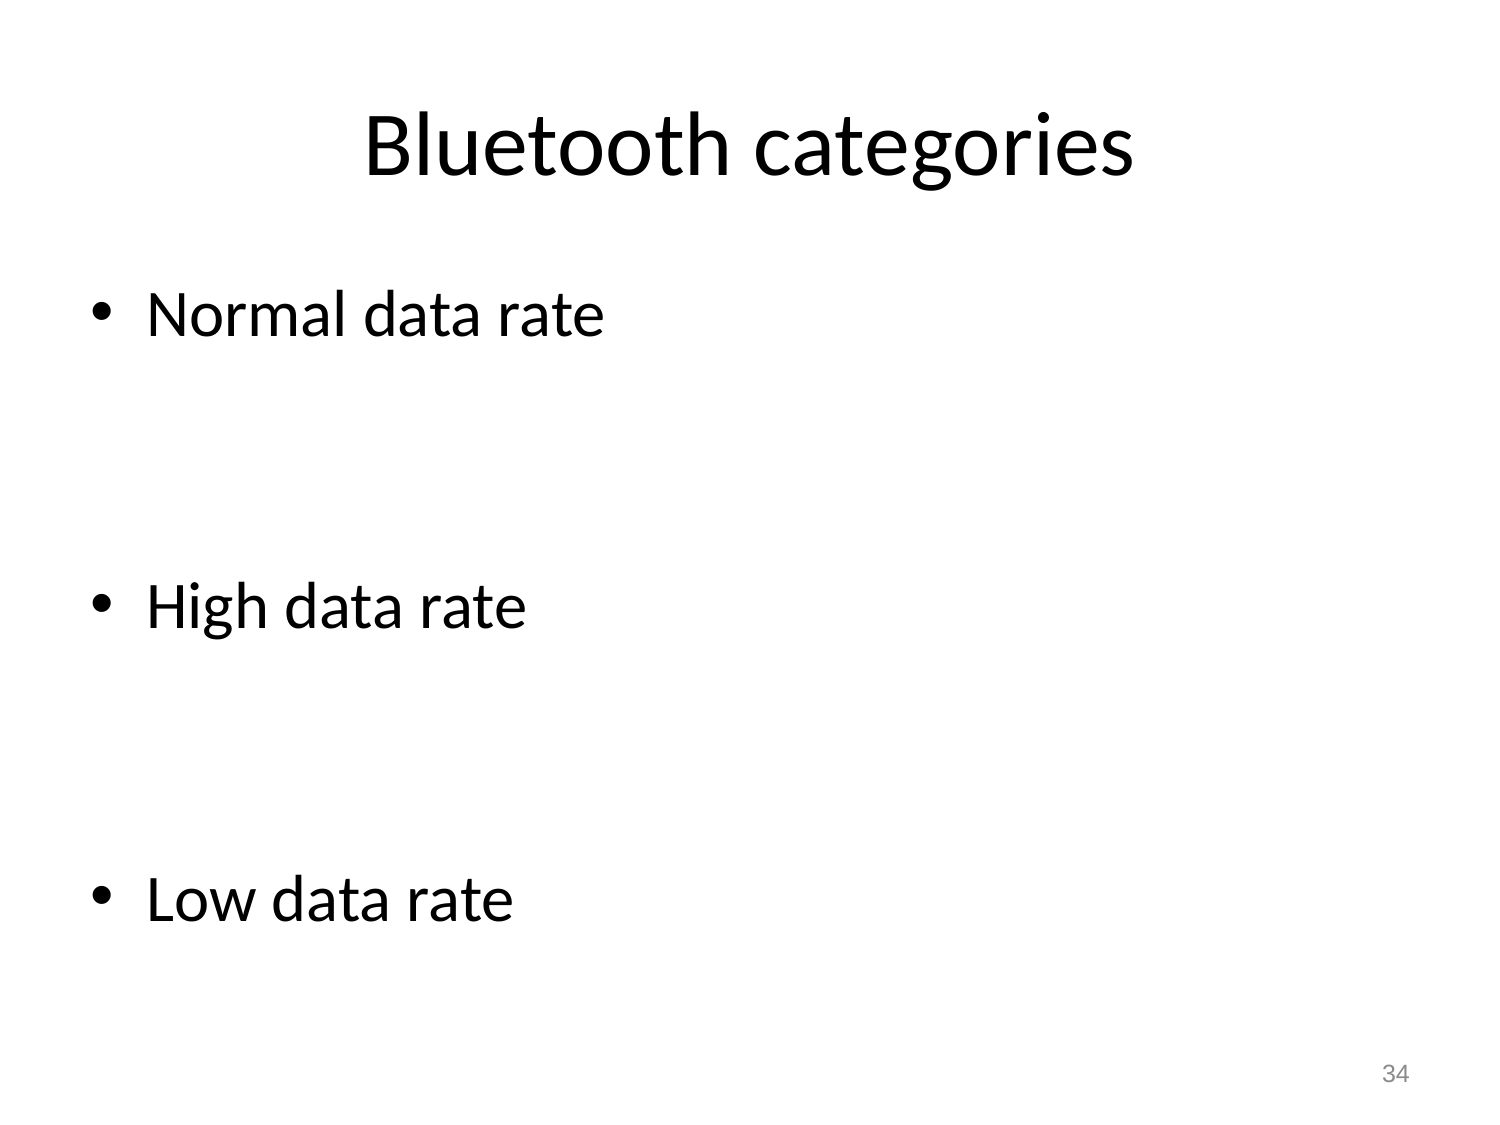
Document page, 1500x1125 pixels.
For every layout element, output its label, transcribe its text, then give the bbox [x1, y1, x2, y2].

list Normal data rate High data rate Low data rate [74, 262, 1426, 1006]
title Bluetooth categories [74, 44, 1426, 233]
slide_number 34 [1074, 1042, 1425, 1103]
